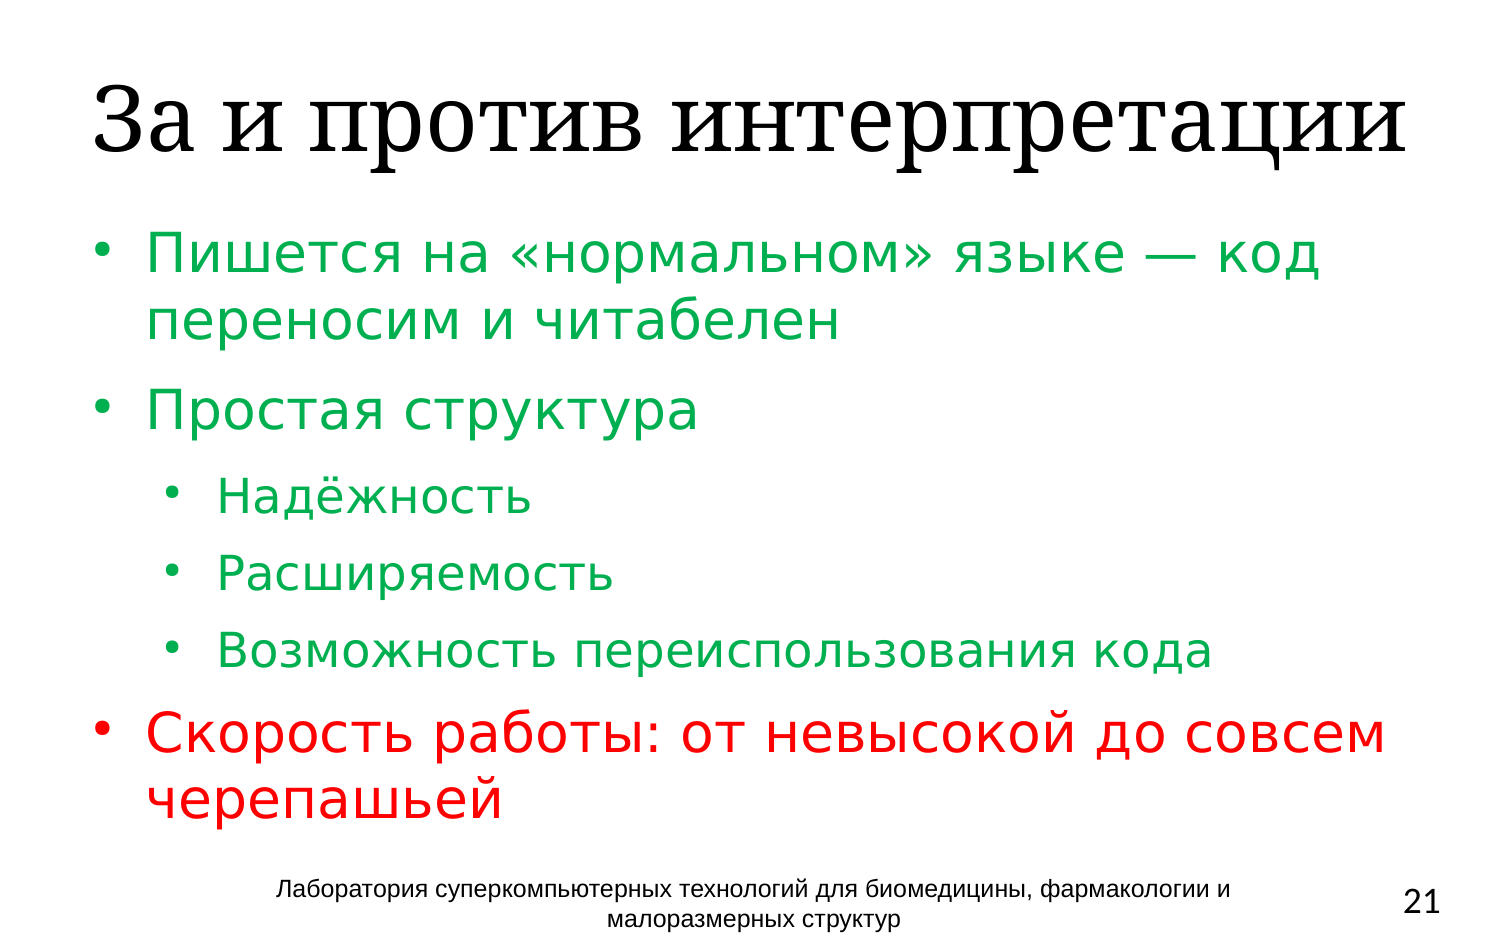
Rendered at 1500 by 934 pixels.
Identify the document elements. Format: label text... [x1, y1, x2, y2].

title За и против интерпретации [75, 37, 1425, 193]
text_box Лаборатория суперкомпьютерных технологий для биомедицины, фармакологии и малоразмерных структур [171, 864, 1338, 915]
list Пишется на «нормальном» языке — код переносим и читабелен Простая структура Надёжность Расширяемость Возможность переиспользования кода Скорость работы: от невысокой до совсем черепашьей [75, 217, 1425, 834]
text_box 21 [1387, 868, 1473, 918]
